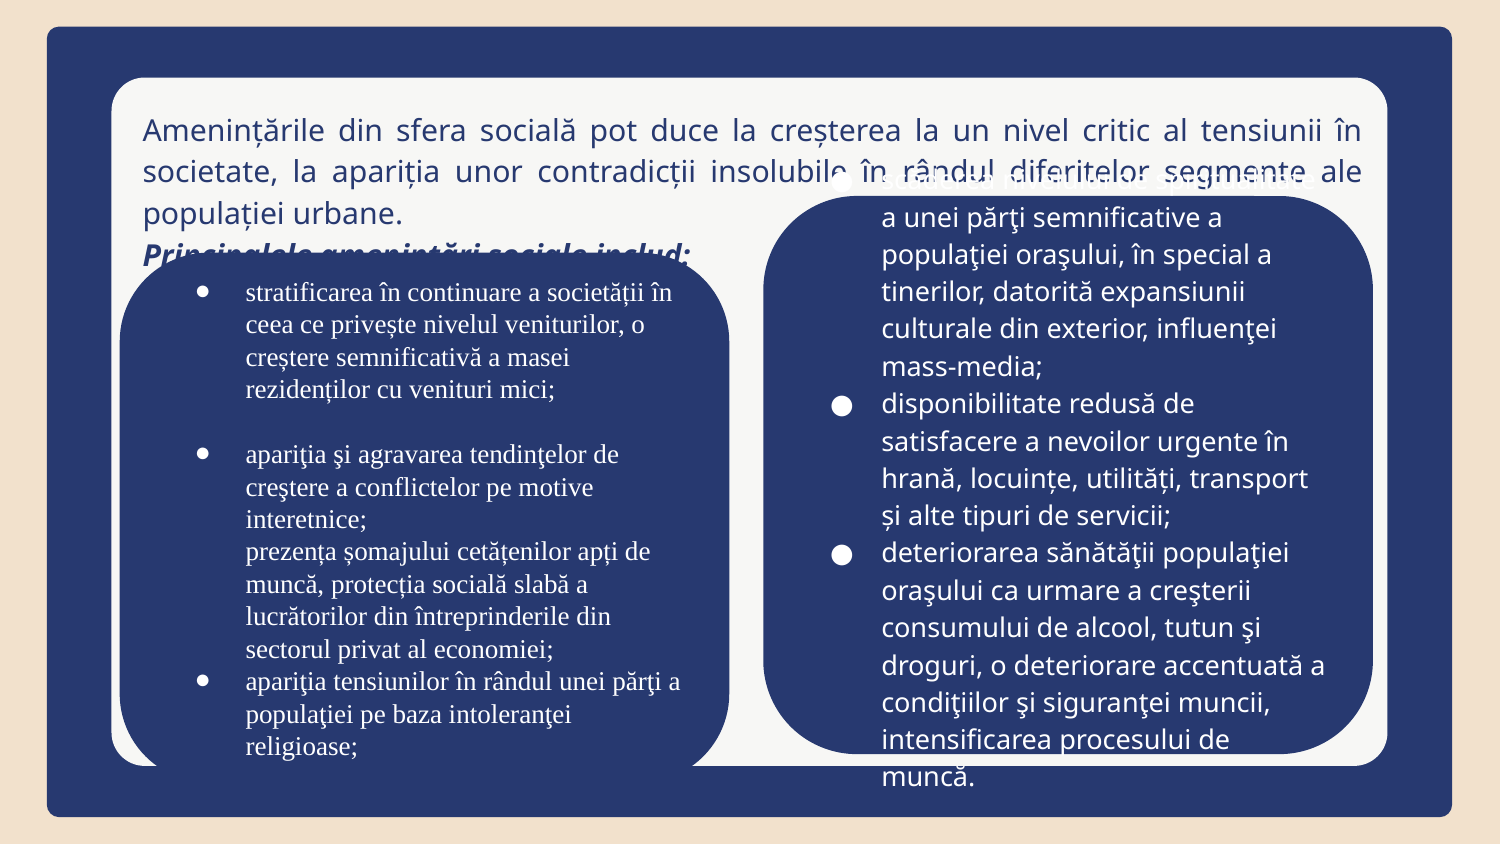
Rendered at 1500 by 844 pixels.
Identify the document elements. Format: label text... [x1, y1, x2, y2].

text_box stratificarea în continuare a societății în ceea ce privește nivelul veniturilor, o creștere semnificativă a masei rezidenților cu venituri mici; apariţia şi agravarea tendinţelor de creştere a conflictelor pe motive interetnice; prezența șomajului cetățenilor apți de muncă, protecția socială slabă a lucrătorilor din întreprinderile din sectorul privat al economiei; apariţia tensiunilor în rândul unei părţi a populaţiei pe baza intoleranţei religioase; [120, 253, 729, 782]
text_box Amenințările din sfera socială pot duce la creșterea la un nivel critic al tensiunii în societate, la apariția unor contradicții insolubile în rândul diferitelor segmente ale populației urbane. Principalele amenințări sociale includ: [127, 90, 1378, 288]
text_box scăderea nivelului de spiritualitate a unei părţi semnificative a populaţiei oraşului, în special a tinerilor, datorită expansiunii culturale din exterior, influenţei mass-media; disponibilitate redusă de satisfacere a nevoilor urgente în hrană, locuințe, utilități, transport și alte tipuri de servicii; deteriorarea sănătăţii populaţiei oraşului ca urmare a creşterii consumului de alcool, tutun şi droguri, o deteriorare accentuată a condiţiilor şi siguranţei muncii, intensificarea procesului de muncă. [764, 196, 1373, 754]
